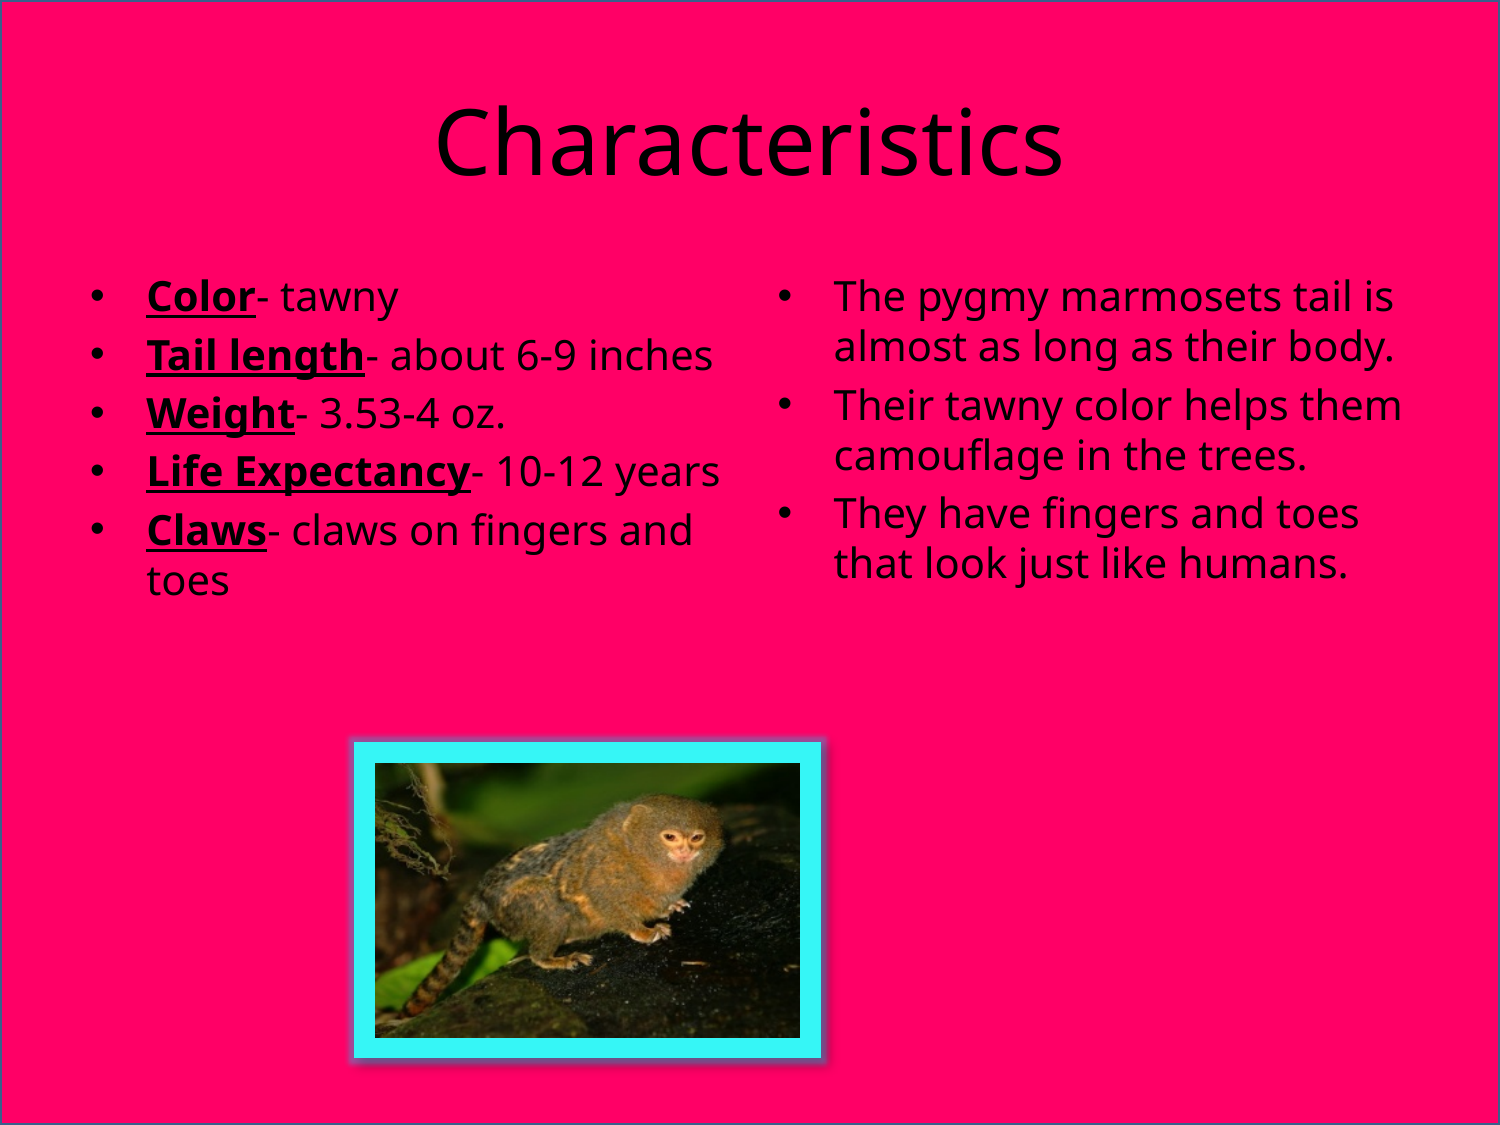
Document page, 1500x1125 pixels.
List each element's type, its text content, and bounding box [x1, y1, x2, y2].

list Color- tawny Tail length- about 6-9 inches Weight- 3.53-4 oz. Life Expectancy- 10-12 years Claws- claws on fingers and toes [75, 262, 738, 1005]
picture [374, 762, 801, 1038]
title Characteristics [75, 45, 1425, 233]
text_box [0, 0, 1500, 1125]
list The pygmy marmosets tail is almost as long as their body. Their tawny color helps them camouflage in the trees. They have fingers and toes that look just like humans. [762, 262, 1425, 1005]
